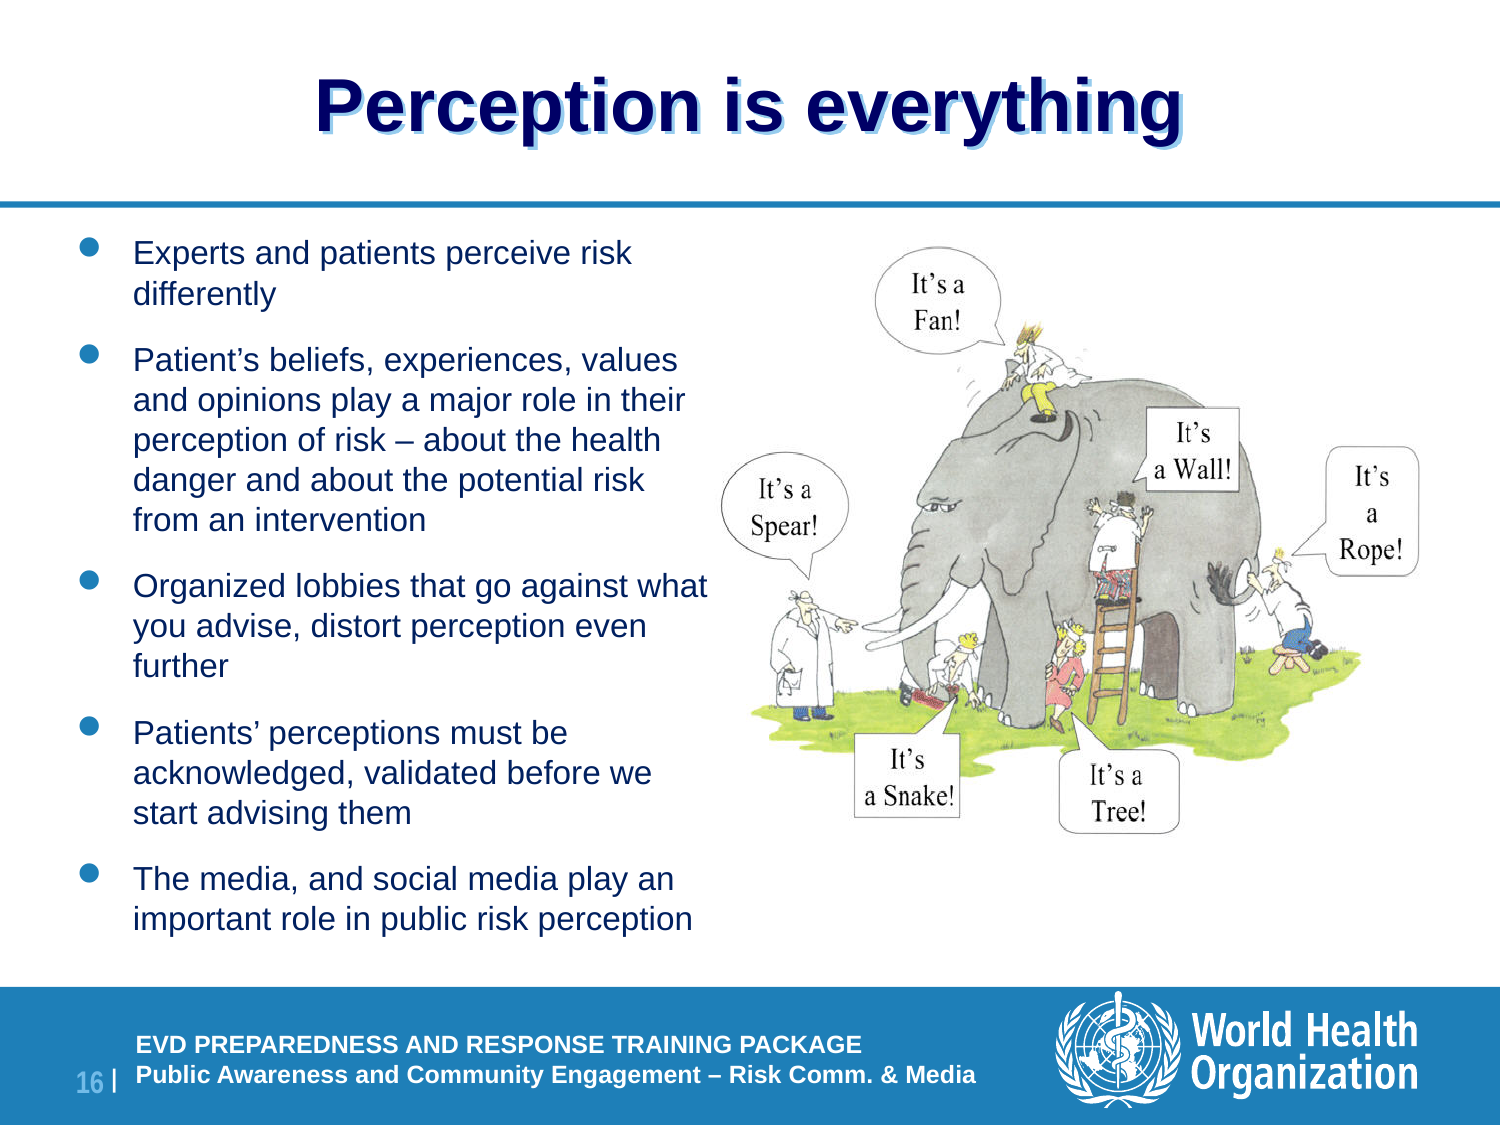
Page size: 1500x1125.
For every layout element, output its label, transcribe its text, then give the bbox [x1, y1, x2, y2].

title Perception is everything [0, 0, 1500, 204]
list Experts and patients perceive risk differently Patient’s beliefs, experiences, values and opinions play a major role in their perception of risk – about the health danger and about the potential risk from an intervention Organized lobbies that go against what you advise, distort perception even further Patients’ perceptions must be acknowledged, validated before we start advising them The media, and social media play an important role in public risk perception [76, 231, 709, 1006]
picture [714, 239, 1471, 859]
